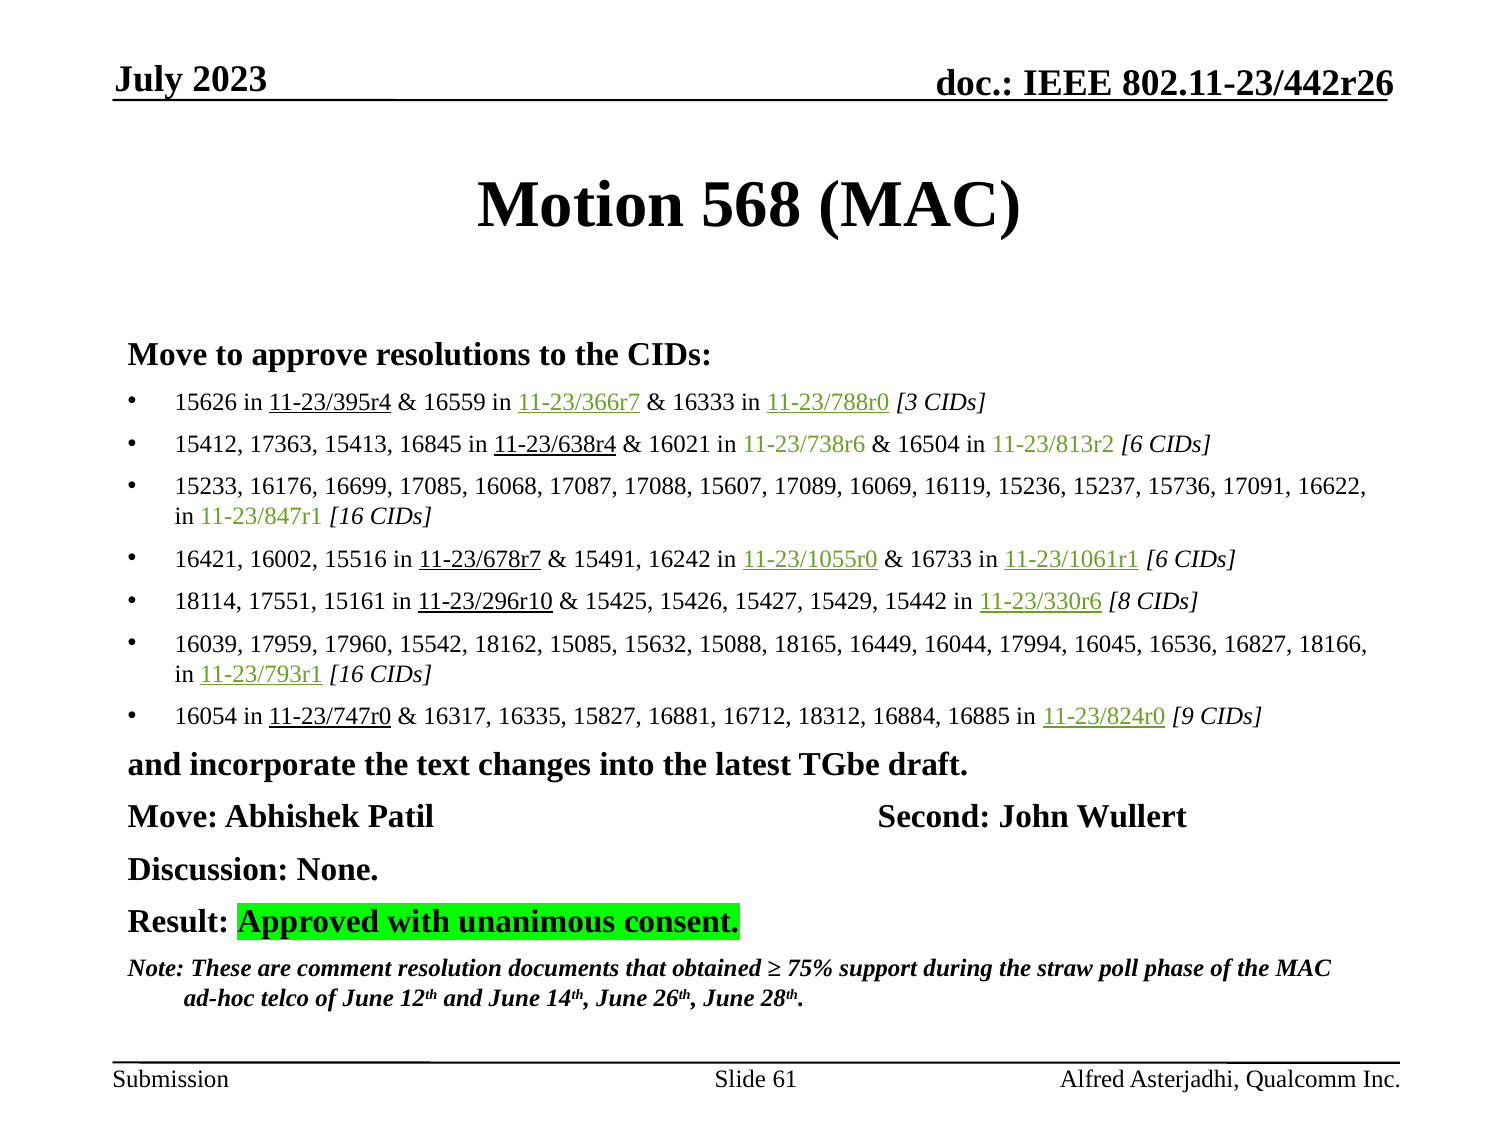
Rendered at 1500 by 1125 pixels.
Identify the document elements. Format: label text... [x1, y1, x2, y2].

footer Alfred Asterjadhi, Qualcomm Inc. [878, 1061, 1402, 1093]
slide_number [114, 54, 423, 100]
slide_number Slide 61 [712, 1061, 800, 1123]
list Move to approve resolutions to the CIDs: 15626 in 11-23/395r4 & 16559 in 11-23/366r7 & 16333 in 11-23/788r0 [3 CIDs] 15412, 17363, 15413, 16845 in 11-23/638r4 & 16021 in 11-23/738r6 & 16504 in 11-23/813r2 [6 CIDs] 15233, 16176, 16699, 17085, 16068, 17087, 17088, 15607, 17089, 16069, 16119, 15236, 15237, 15736, 17091, 16622, in 11-23/847r1 [16 CIDs] 16421, 16002, 15516 in 11-23/678r7 & 15491, 16242 in 11-23/1055r0 & 16733 in 11-23/1061r1 [6 CIDs] 18114, 17551, 15161 in 11-23/296r10 & 15425, 15426, 15427, 15429, 15442 in 11-23/330r6 [8 CIDs] 16039, 17959, 17960, 15542, 18162, 15085, 15632, 15088, 18165, 16449, 16044, 17994, 16045, 16536, 16827, 18166, in 11-23/793r1 [16 CIDs] 16054 in 11-23/747r0 & 16317, 16335, 15827, 16881, 16712, 18312, 16884, 16885 in 11-23/824r0 [9 CIDs] and incorporate the text changes into the latest TGbe draft. Move: Abhishek Patil Second: John Wullert Discussion: None. Result: Approved with unanimous consent. Note: These are comment resolution documents that obtained ≥ 75% support during the straw poll phase of the MAC ad-hoc telco of June 12th and June 14th, June 26th, June 28th. [112, 324, 1388, 1063]
title Motion 568 (MAC) [112, 112, 1388, 288]
